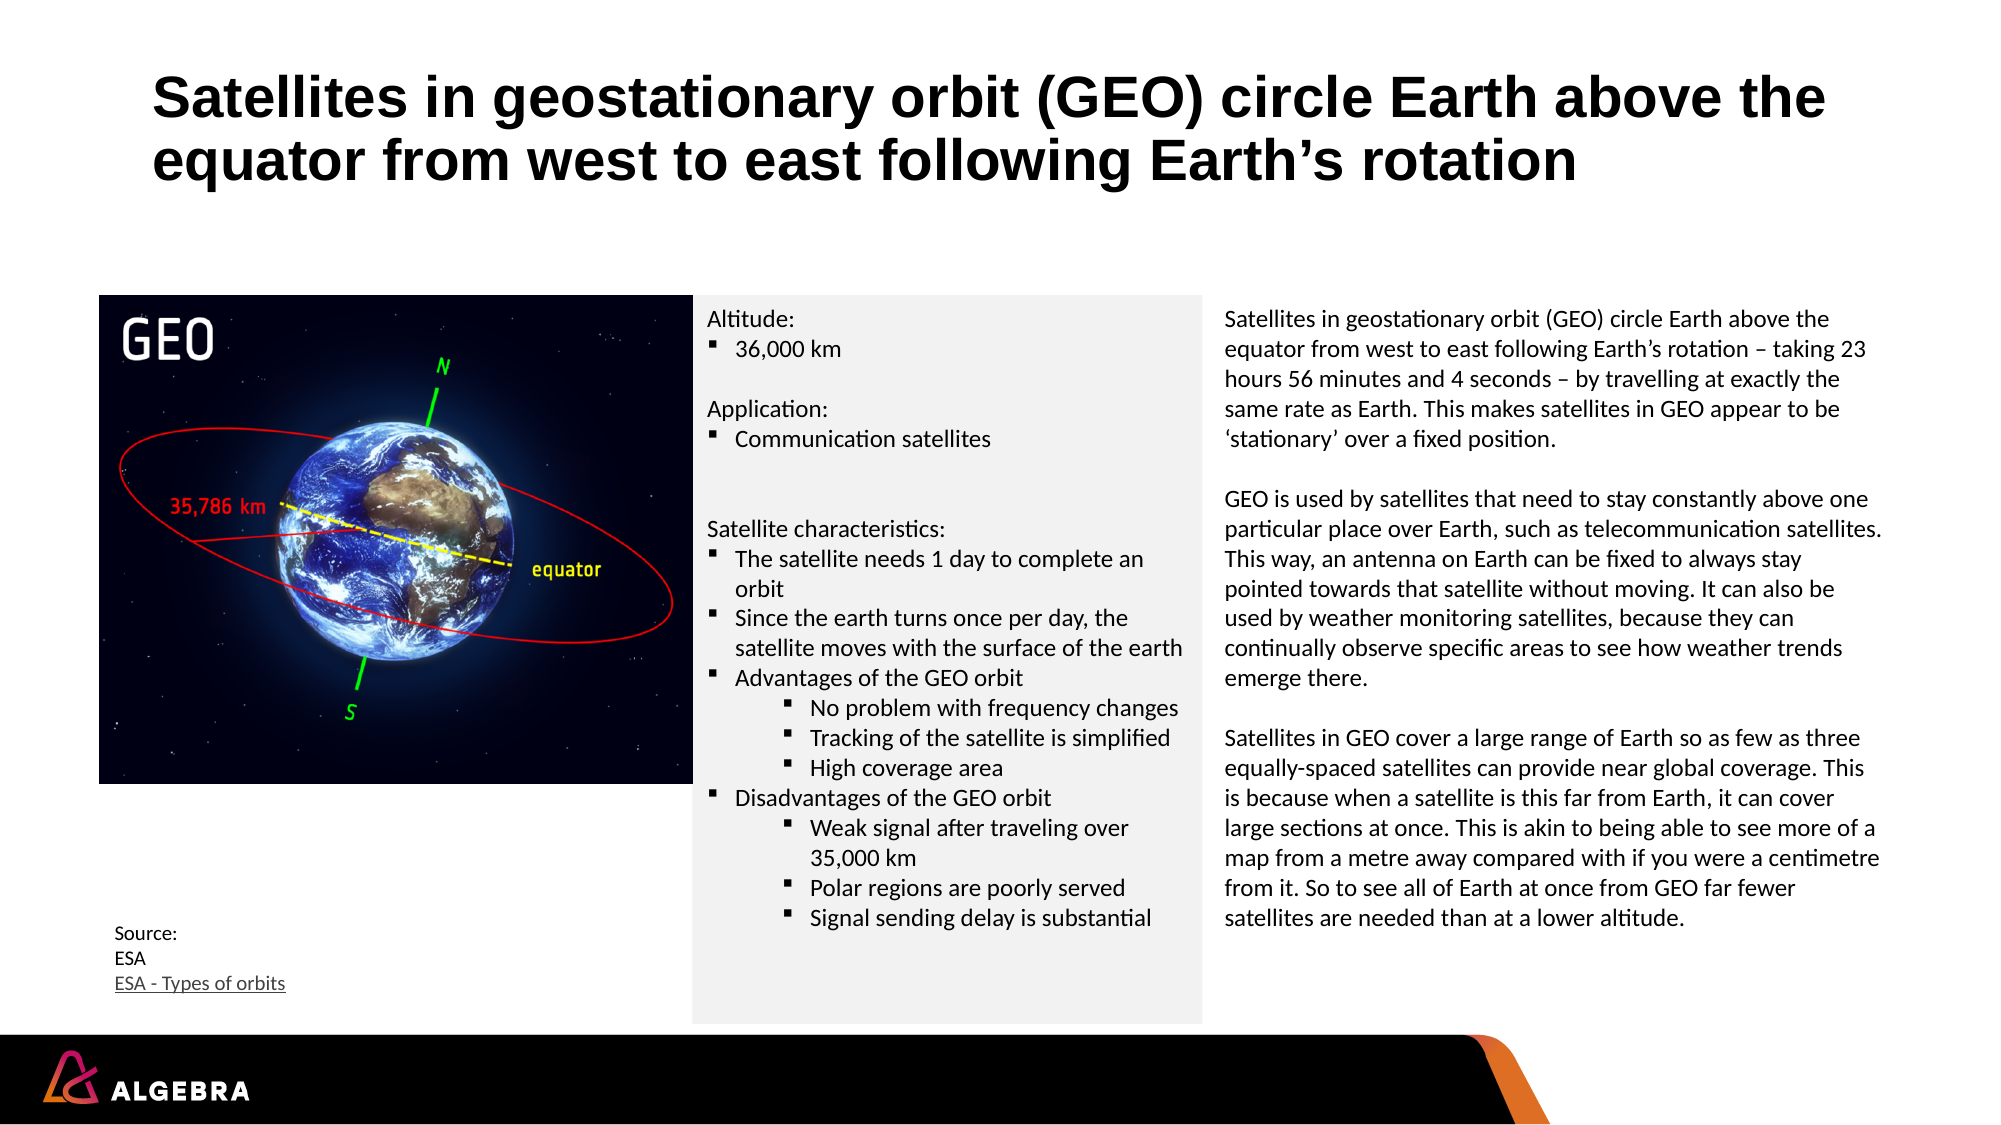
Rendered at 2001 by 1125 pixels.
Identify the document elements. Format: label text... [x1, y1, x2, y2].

text_box Altitude: 36,000 km Application: Communication satellites Satellite characteristics: The satellite needs 1 day to complete an orbit Since the earth turns once per day, the satellite moves with the surface of the earth Advantages of the GEO orbit No problem with frequency changes Tracking of the satellite is simplified High coverage area Disadvantages of the GEO orbit Weak signal after traveling over 35,000 km Polar regions are poorly served Signal sending delay is substantial [691, 294, 1203, 1025]
text_box Satellites in geostationary orbit (GEO) circle Earth above the equator from west to east following Earth’s rotation – taking 23 hours 56 minutes and 4 seconds – by travelling at exactly the same rate as Earth. This makes satellites in GEO appear to be ‘stationary’ over a fixed position. GEO is used by satellites that need to stay constantly above one particular place over Earth, such as telecommunication satellites. This way, an antenna on Earth can be fixed to always stay pointed towards that satellite without moving. It can also be used by weather monitoring satellites, because they can continually observe specific areas to see how weather trends emerge there. Satellites in GEO cover a large range of Earth so as few as three equally-spaced satellites can provide near global coverage. This is because when a satellite is this far from Earth, it can cover large sections at once. This is akin to being able to see more of a map from a metre away compared with if you were a centimetre from it. So to see all of Earth at once from GEO far fewer satellites are needed than at a lower altitude. [1209, 294, 1901, 1025]
picture [0, 1034, 1733, 1125]
text_box Source: ESA ESA - Types of orbits [99, 912, 850, 1014]
title Satellites in geostationary orbit (GEO) circle Earth above the equator from west to east following Earth’s rotation [137, 59, 1863, 278]
picture [99, 295, 693, 784]
